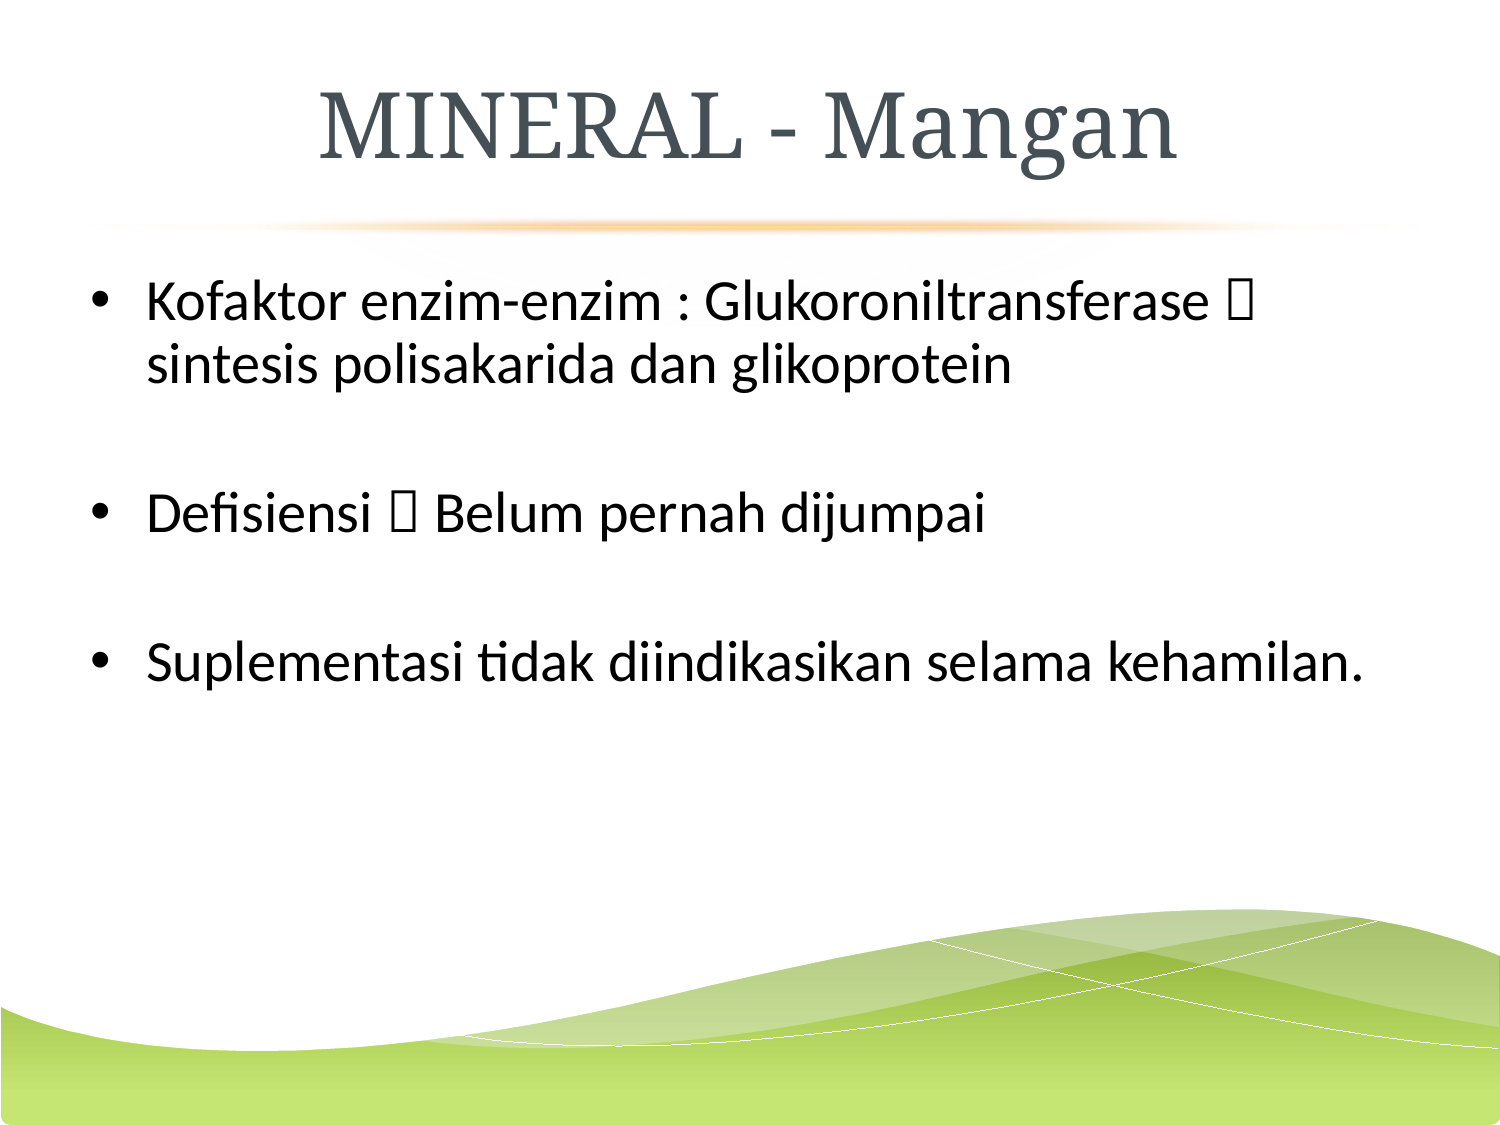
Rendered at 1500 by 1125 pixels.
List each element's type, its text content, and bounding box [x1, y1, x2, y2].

picture [0, 1007, 6, 1125]
picture [0, 87, 1500, 829]
list Kofaktor enzim-enzim : Glukoroniltransferase  sintesis polisakarida dan glikoprotein Defisiensi  Belum pernah dijumpai Suplementasi tidak diindikasikan selama kehamilan. [75, 262, 1425, 1005]
title MINERAL - Mangan [75, 45, 1423, 198]
